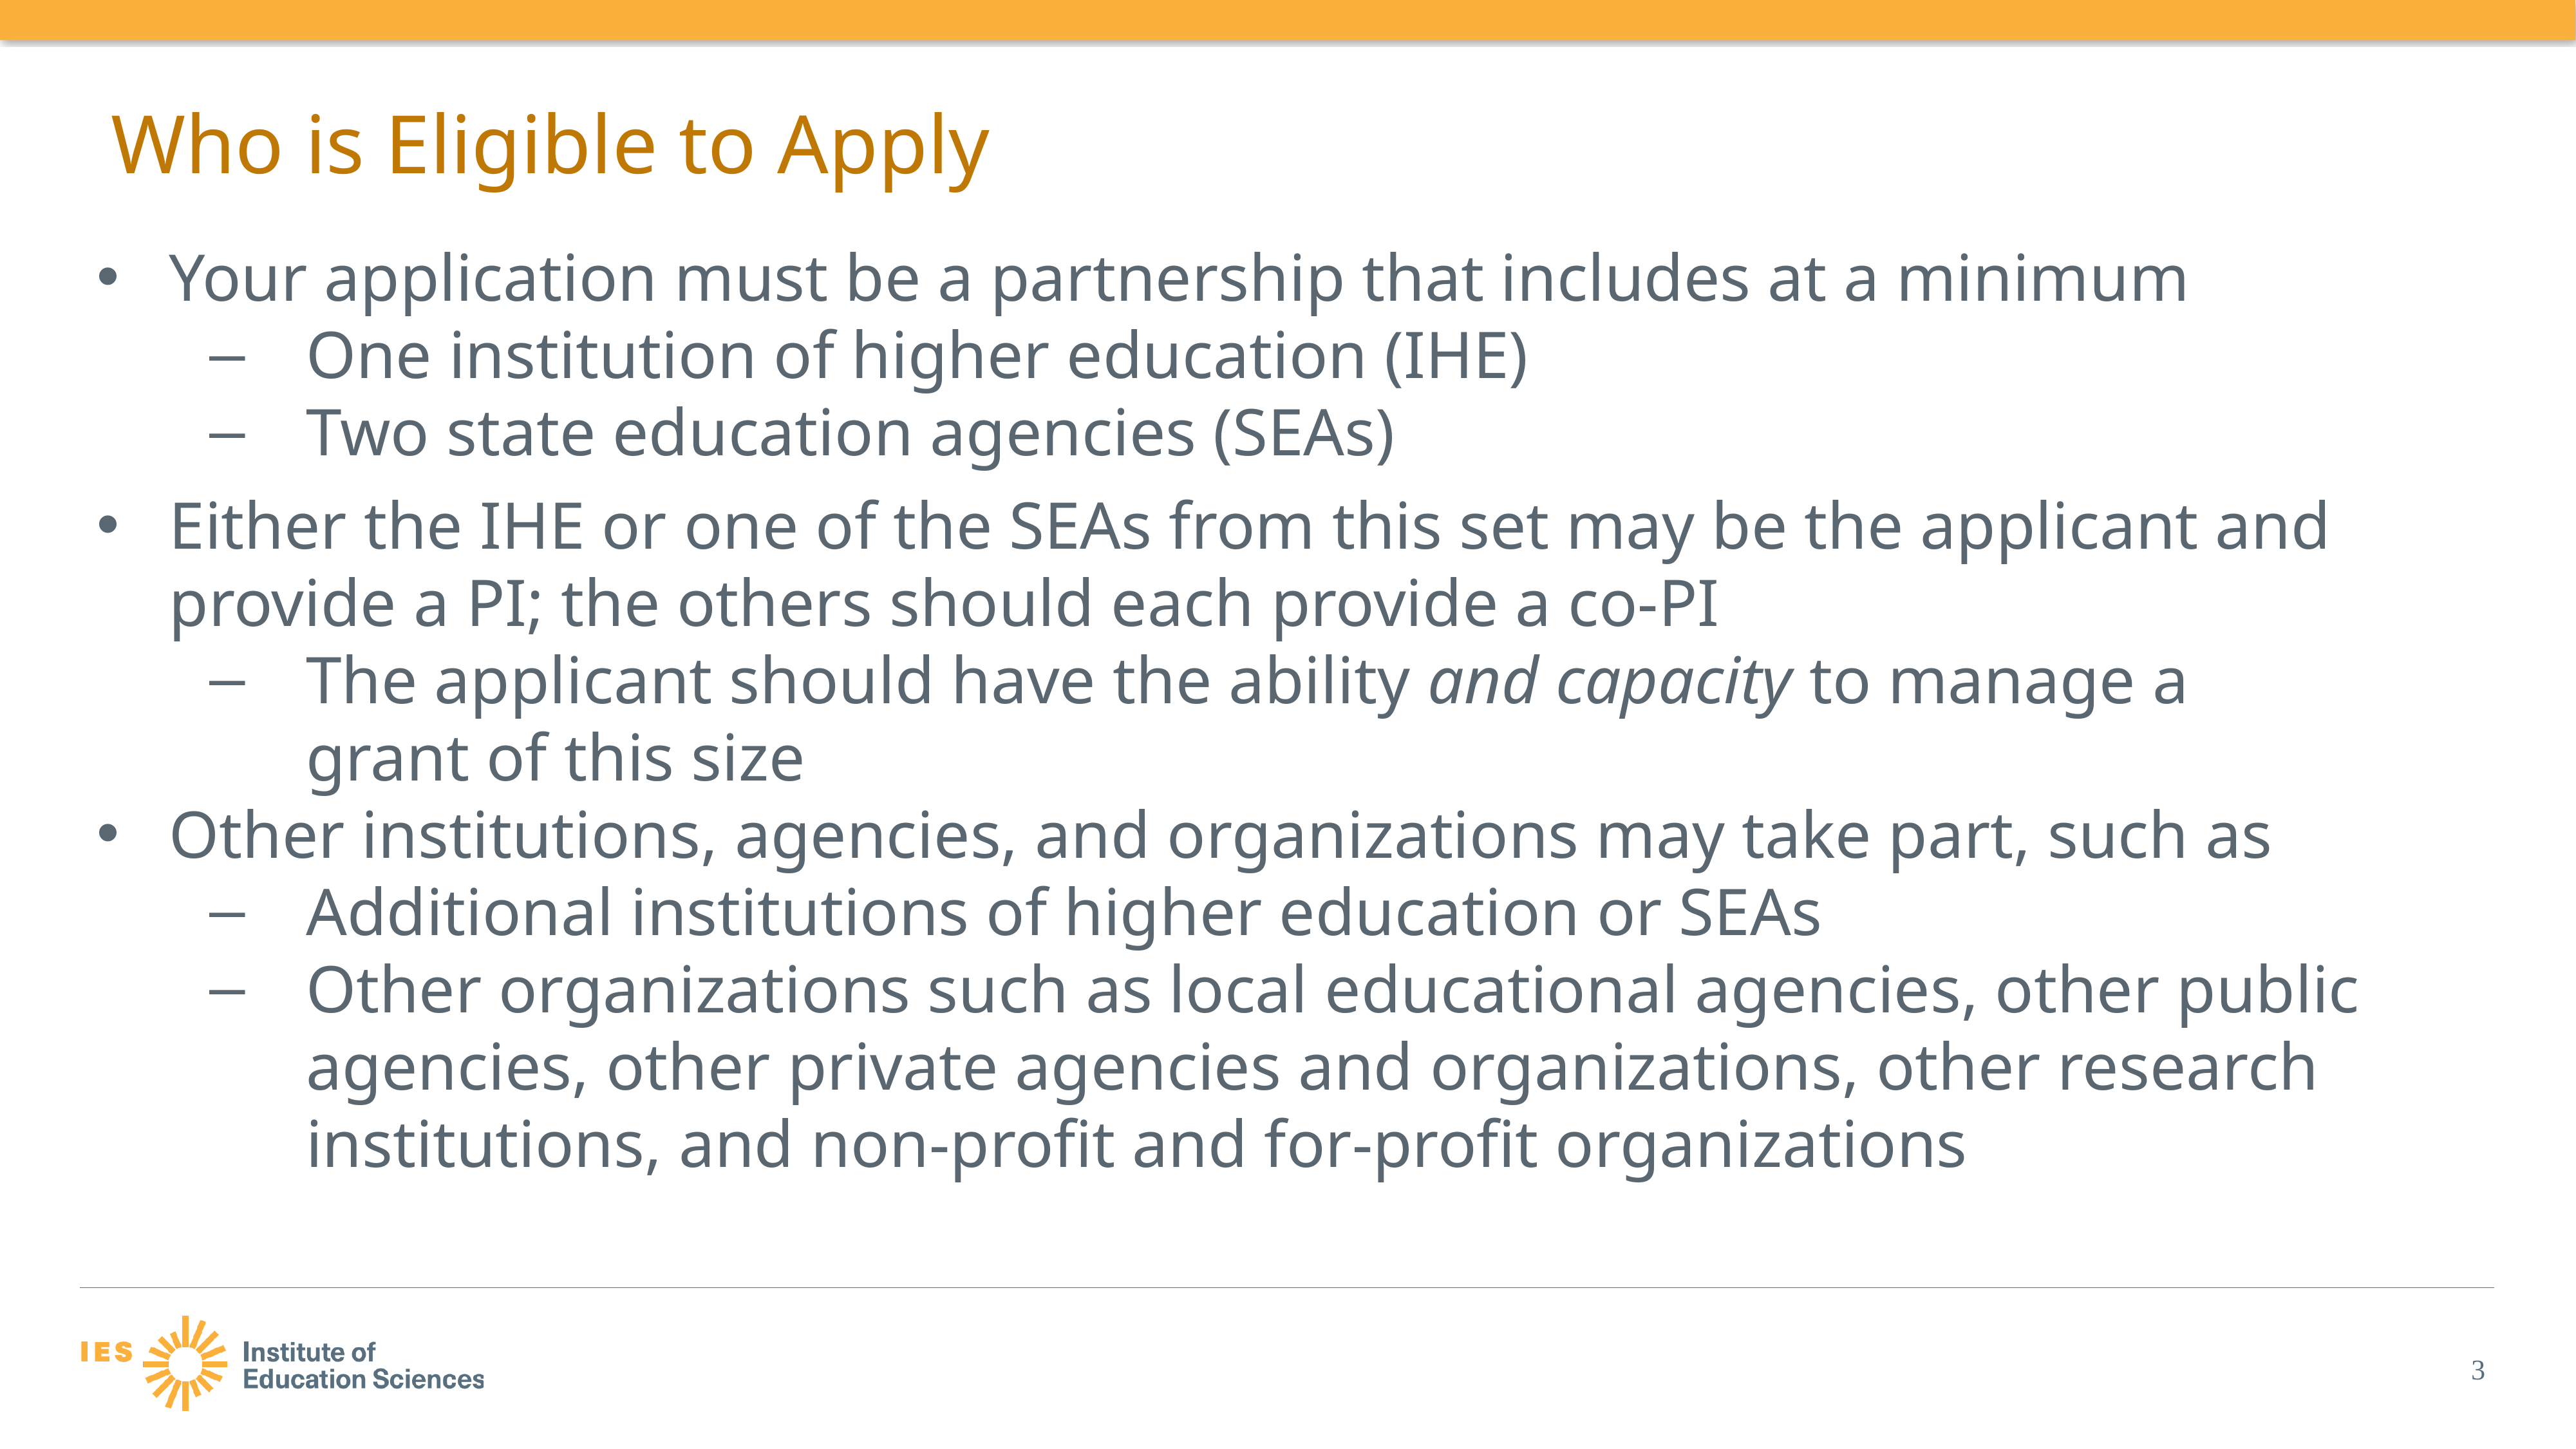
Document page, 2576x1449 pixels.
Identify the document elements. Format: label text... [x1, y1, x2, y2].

slide_number 3 [2394, 1329, 2496, 1407]
list Your application must be a partnership that includes at a minimum One institution of higher education (IHE) Two state education agencies (SEAs) Either the IHE or one of the SEAs from this set may be the applicant and provide a PI; the others should each provide a co-PI The applicant should have the ability and capacity to manage a grant of this size Other institutions, agencies, and organizations may take part, such as Additional institutions of higher education or SEAs Other organizations such as local educational agencies, other public agencies, other private agencies and organizations, other research institutions, and non-profit and for-profit organizations [97, 236, 2367, 1300]
title Who is Eligible to Apply [111, 93, 2445, 222]
